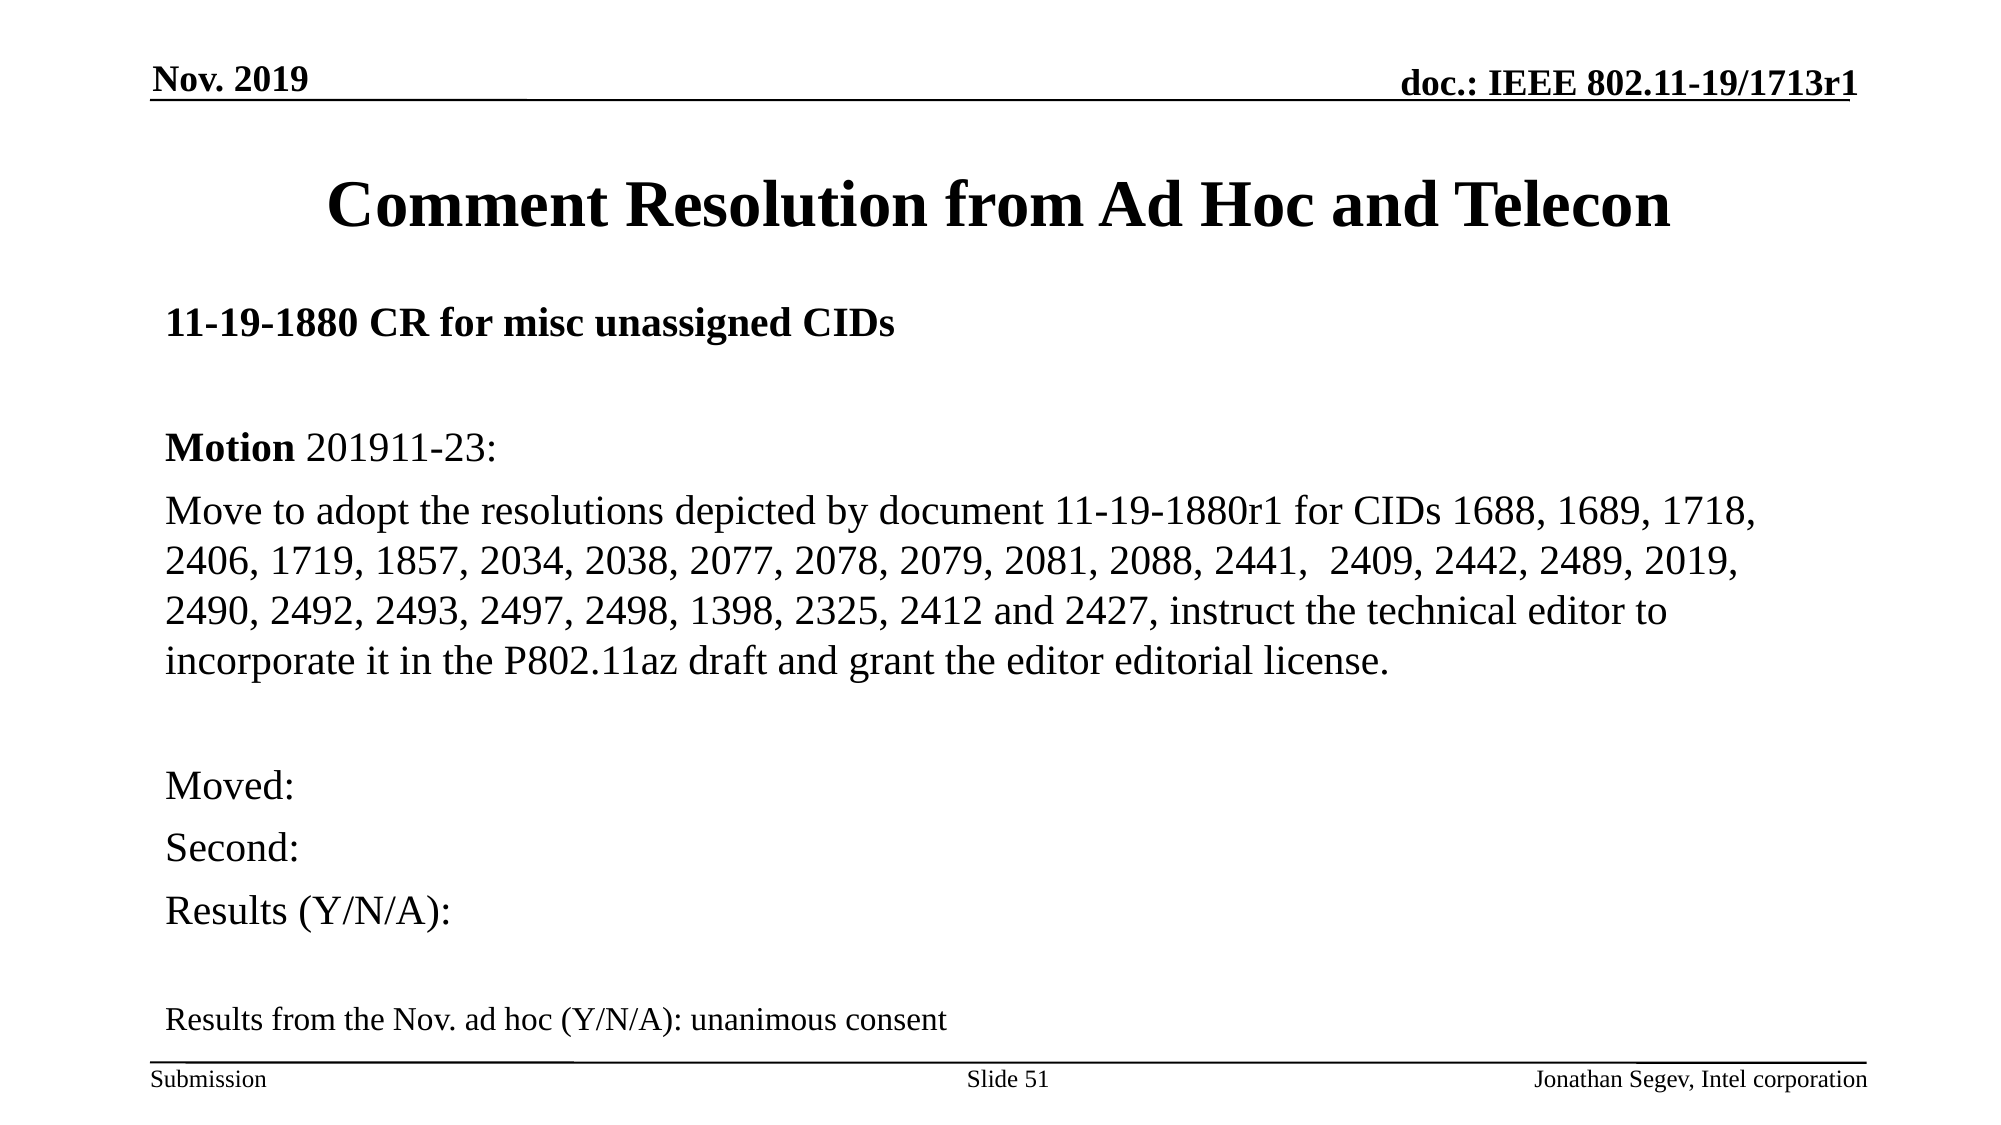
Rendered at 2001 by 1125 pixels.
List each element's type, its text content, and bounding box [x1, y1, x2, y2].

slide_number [152, 54, 563, 100]
title Comment Resolution from Ad Hoc and Telecon [149, 112, 1850, 286]
footer Jonathan Segev, Intel corporation [1171, 1061, 1869, 1093]
list 11-19-1880 CR for misc unassigned CIDs Motion 201911-23: Move to adopt the resolutions depicted by document 11-19-1880r1 for CIDs 1688, 1689, 1718, 2406, 1719, 1857, 2034, 2038, 2077, 2078, 2079, 2081, 2088, 2441, 2409, 2442, 2489, 2019, 2490, 2492, 2493, 2497, 2498, 1398, 2325, 2412 and 2427, instruct the technical editor to incorporate it in the P802.11az draft and grant the editor editorial license. Moved: Second: Results (Y/N/A): Results from the Nov. ad hoc (Y/N/A): unanimous consent [149, 286, 1850, 1000]
slide_number Slide 51 [950, 1061, 1067, 1123]
